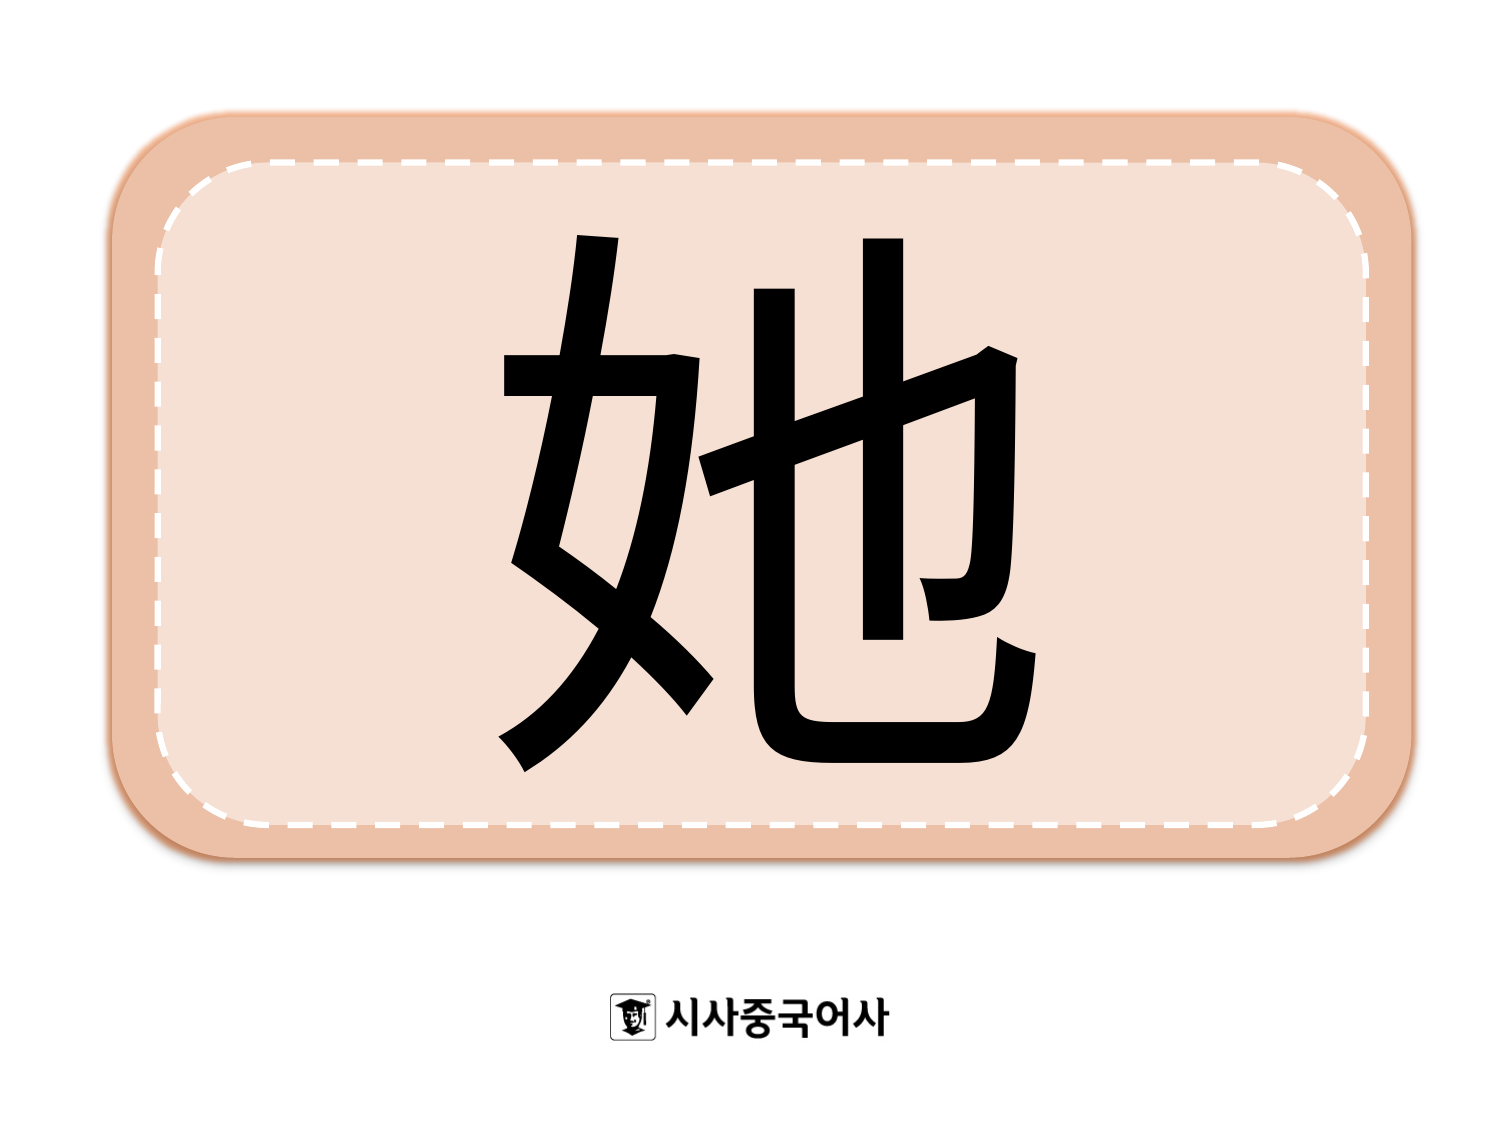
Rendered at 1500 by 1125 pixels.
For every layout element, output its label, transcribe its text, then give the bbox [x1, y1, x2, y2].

picture [602, 987, 898, 1047]
text_box 她 [162, 160, 1371, 824]
